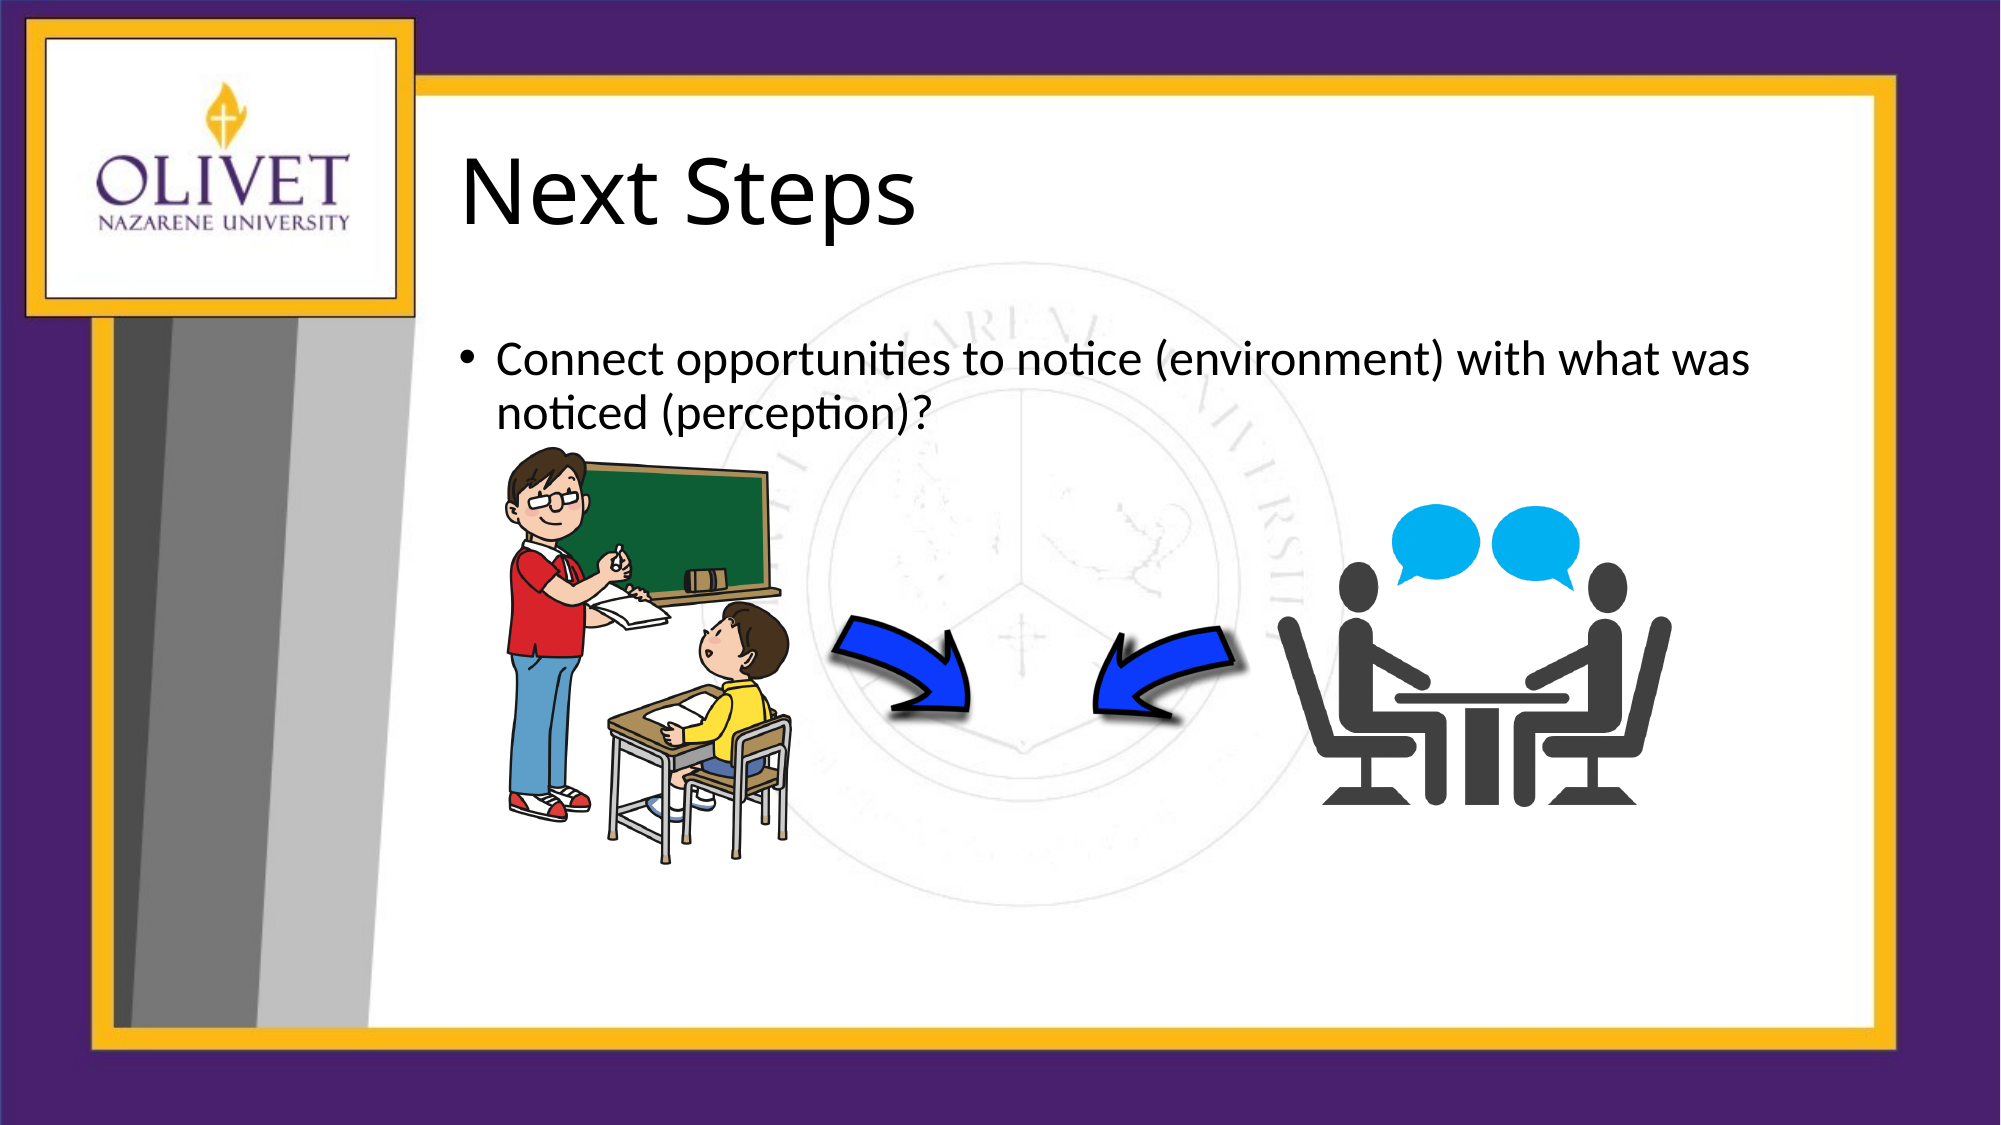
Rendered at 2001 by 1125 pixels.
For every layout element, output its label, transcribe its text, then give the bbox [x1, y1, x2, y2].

picture [0, 0, 2001, 1125]
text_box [504, 446, 988, 865]
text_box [1079, 504, 1672, 807]
title Next Steps [443, 111, 1838, 278]
list Connect opportunities to notice (environment) with what was noticed (perception)? [443, 324, 1863, 1014]
